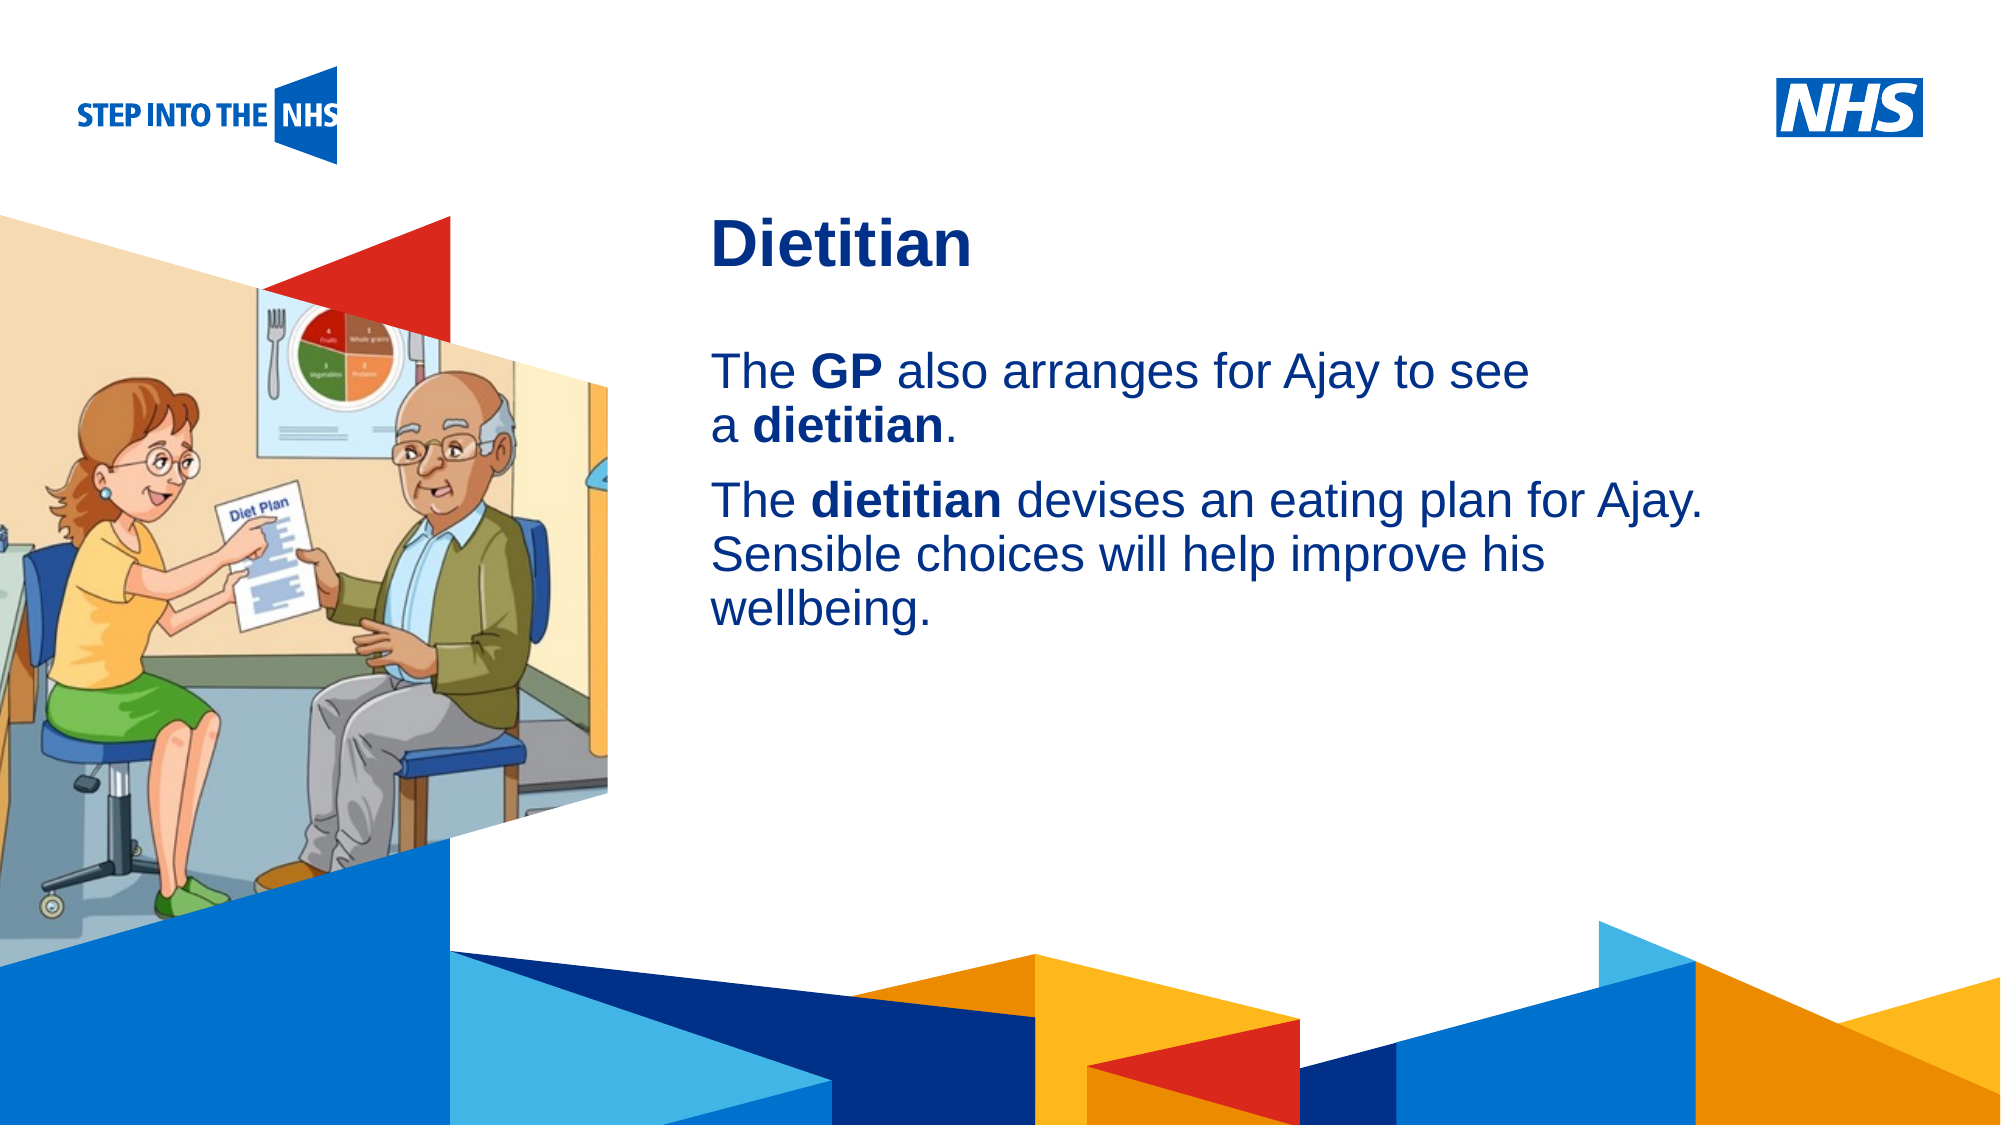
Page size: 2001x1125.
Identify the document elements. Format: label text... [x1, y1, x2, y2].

list The GP also arranges for Ajay to see a dietitian. The dietitian devises an eating plan for Ajay. Sensible choices will help improve his wellbeing. [710, 345, 1725, 915]
picture [0, 214, 608, 968]
title Dietitian [710, 208, 1767, 296]
